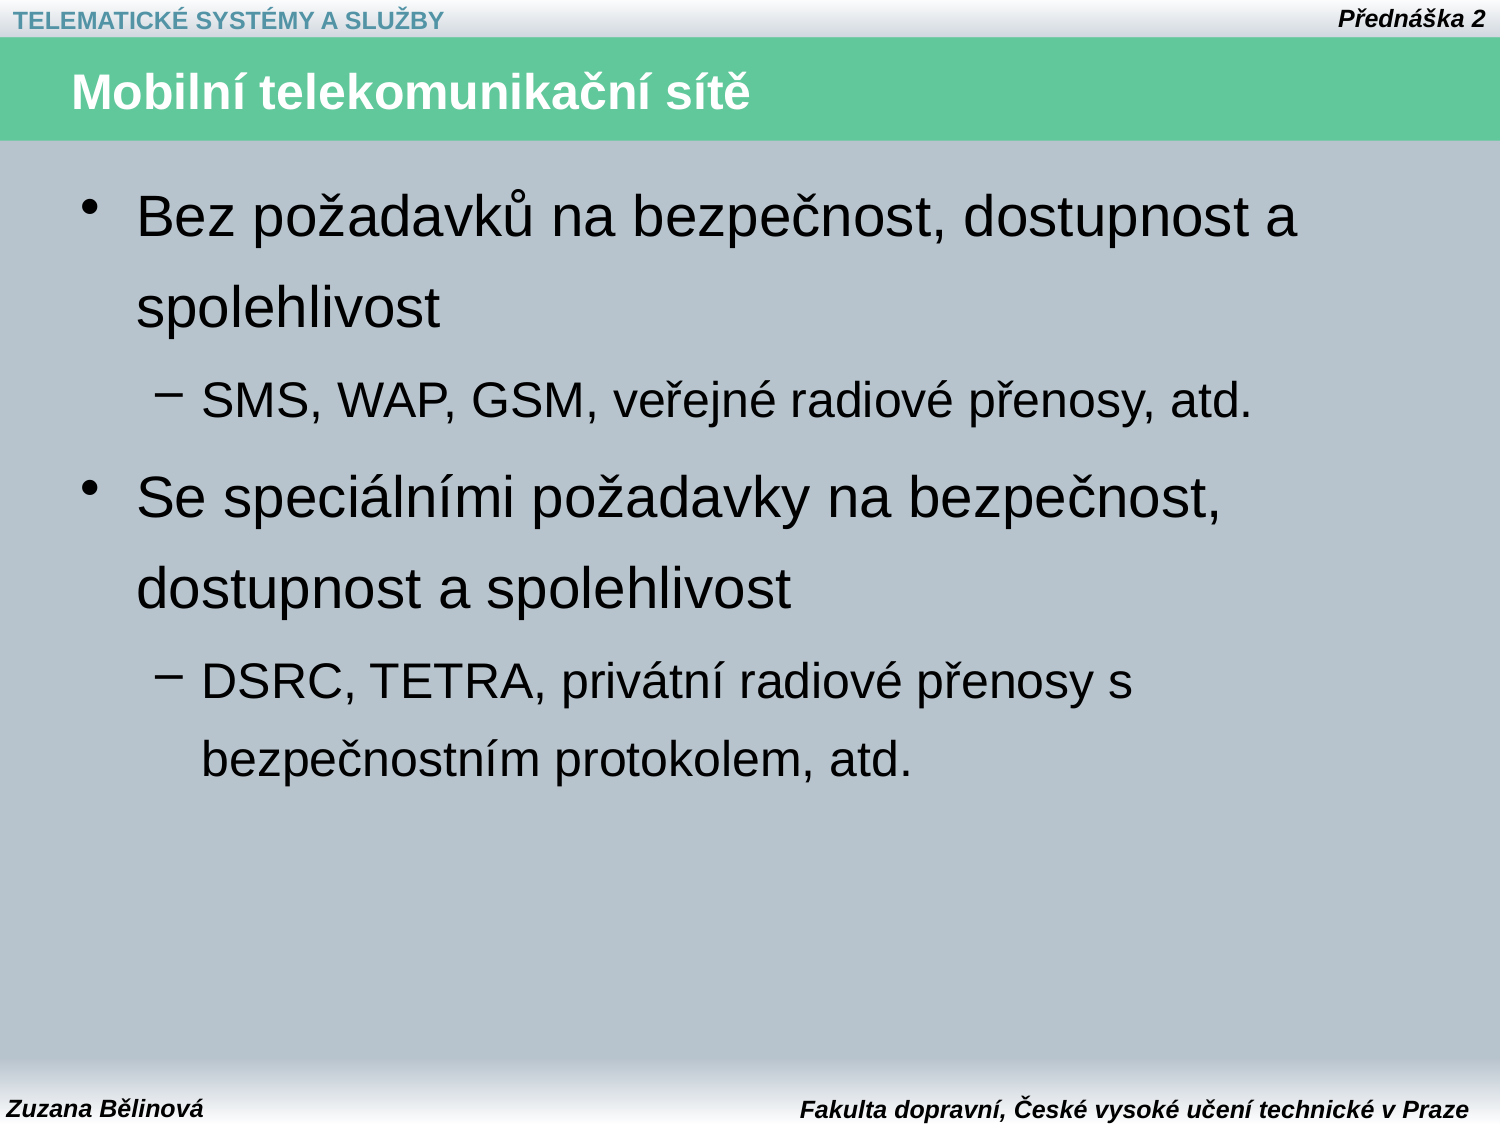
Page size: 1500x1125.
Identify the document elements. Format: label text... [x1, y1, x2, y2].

list Bez požadavků na bezpečnost, dostupnost a spolehlivost SMS, WAP, GSM, veřejné radiové přenosy, atd. Se speciálními požadavky na bezpečnost, dostupnost a spolehlivost DSRC, TETRA, privátní radiové přenosy s bezpečnostním protokolem, atd. [64, 149, 1460, 1083]
title Mobilní telekomunikační sítě [0, 37, 1500, 141]
